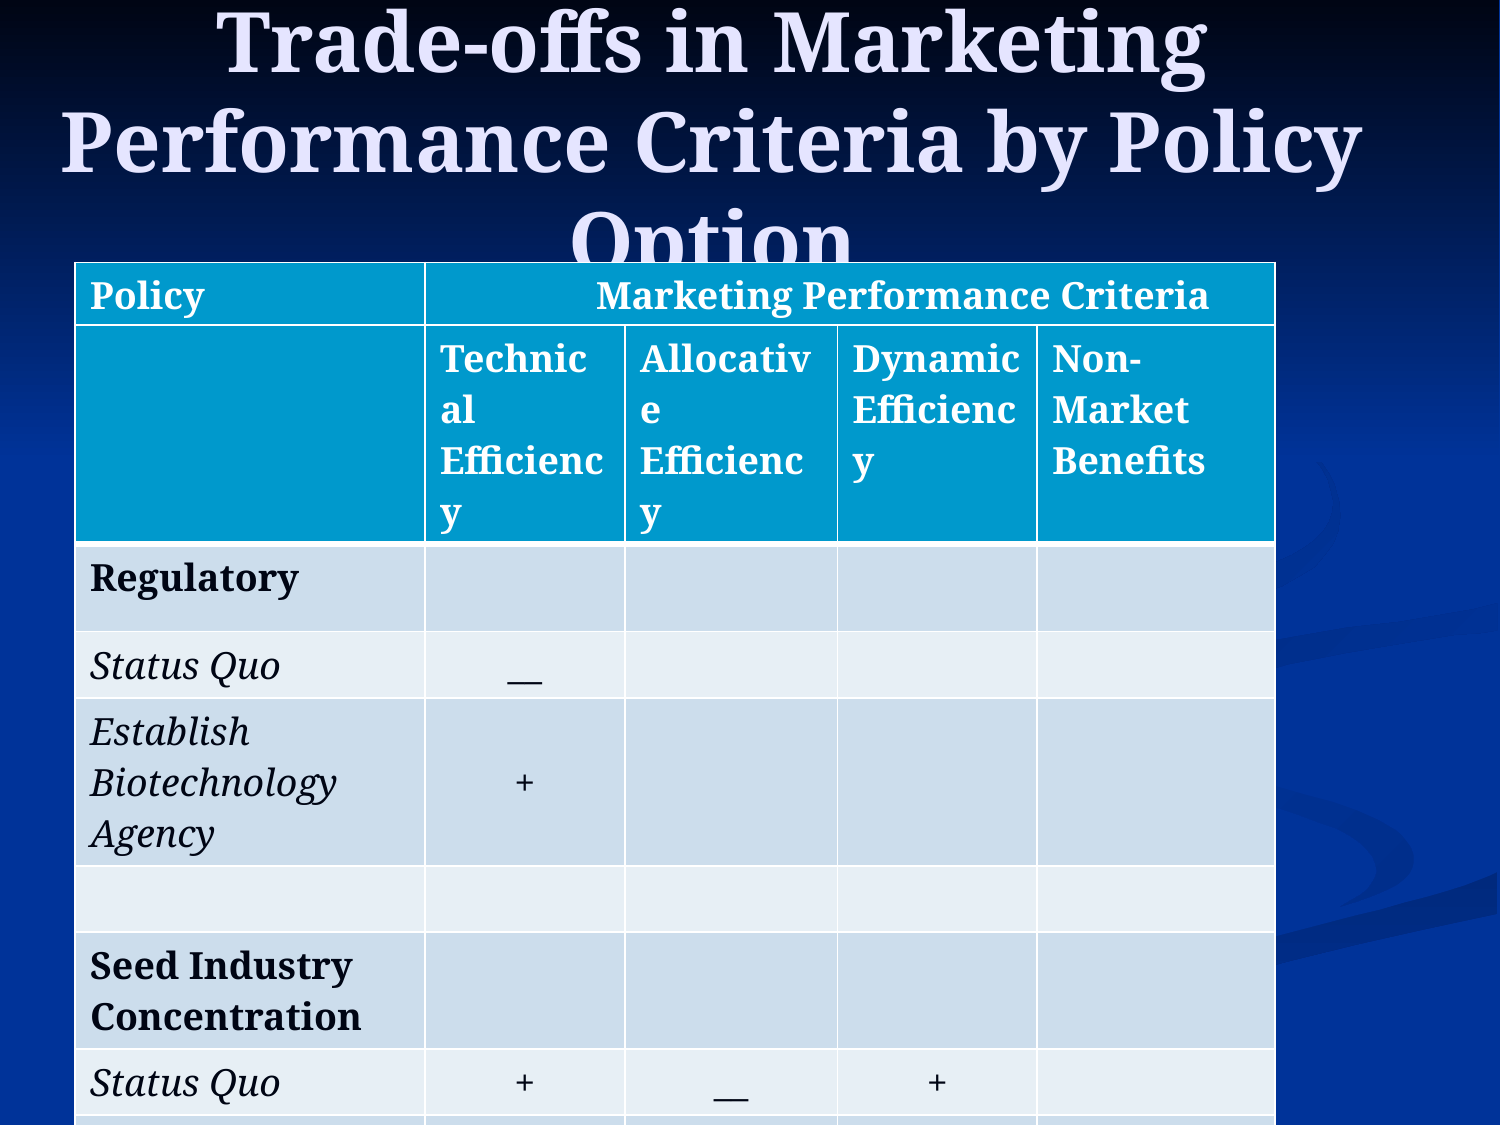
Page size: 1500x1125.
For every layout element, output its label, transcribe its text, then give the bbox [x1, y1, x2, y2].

table_cell __ [626, 1050, 837, 1114]
table_cell [838, 547, 1036, 631]
table_cell [626, 933, 837, 1048]
table_cell Status Quo [76, 632, 424, 697]
table_cell + [838, 1050, 1036, 1114]
table_header [76, 326, 424, 541]
table_cell [426, 547, 624, 631]
table_cell [1038, 632, 1274, 697]
table_header Marketing Performance Criteria [426, 263, 1274, 324]
table_cell [626, 632, 837, 697]
table_cell __ [426, 632, 624, 697]
table_cell [1038, 867, 1274, 931]
table_cell [838, 632, 1036, 697]
table_cell [76, 867, 424, 931]
table_cell __ [838, 1116, 1036, 1125]
table_cell [626, 867, 837, 931]
title Trade-offs in Marketing Performance Criteria by Policy Option [0, 44, 1426, 233]
table_cell [1038, 933, 1274, 1048]
table_header Policy [76, 263, 424, 324]
table_cell Establish Biotechnology Agency [76, 699, 424, 865]
table_header Technical Efficiency [426, 326, 624, 541]
table_header Non-Market Benefits [1038, 326, 1274, 541]
table_cell [1038, 1050, 1274, 1114]
table_cell [838, 867, 1036, 931]
table_cell [838, 933, 1036, 1048]
table_cell [1038, 547, 1274, 631]
table_cell + [426, 699, 624, 865]
table_cell [838, 699, 1036, 865]
table_cell [626, 547, 837, 631]
table_cell + [626, 1116, 837, 1125]
table_cell Status Quo [76, 1050, 424, 1114]
table_cell Establish More Competition [76, 1116, 424, 1125]
table_header Dynamic Efficiency [838, 326, 1036, 541]
table_cell [1038, 699, 1274, 865]
table_cell [1038, 1116, 1274, 1125]
table_cell Seed Industry Concentration [76, 933, 424, 1048]
table_cell [426, 933, 624, 1048]
table_cell Regulatory [76, 547, 424, 631]
table_cell + [426, 1050, 624, 1114]
table_cell [426, 867, 624, 931]
table_cell __ [426, 1116, 624, 1125]
table_cell [626, 699, 837, 865]
table_header Allocative Efficiency [626, 326, 837, 541]
